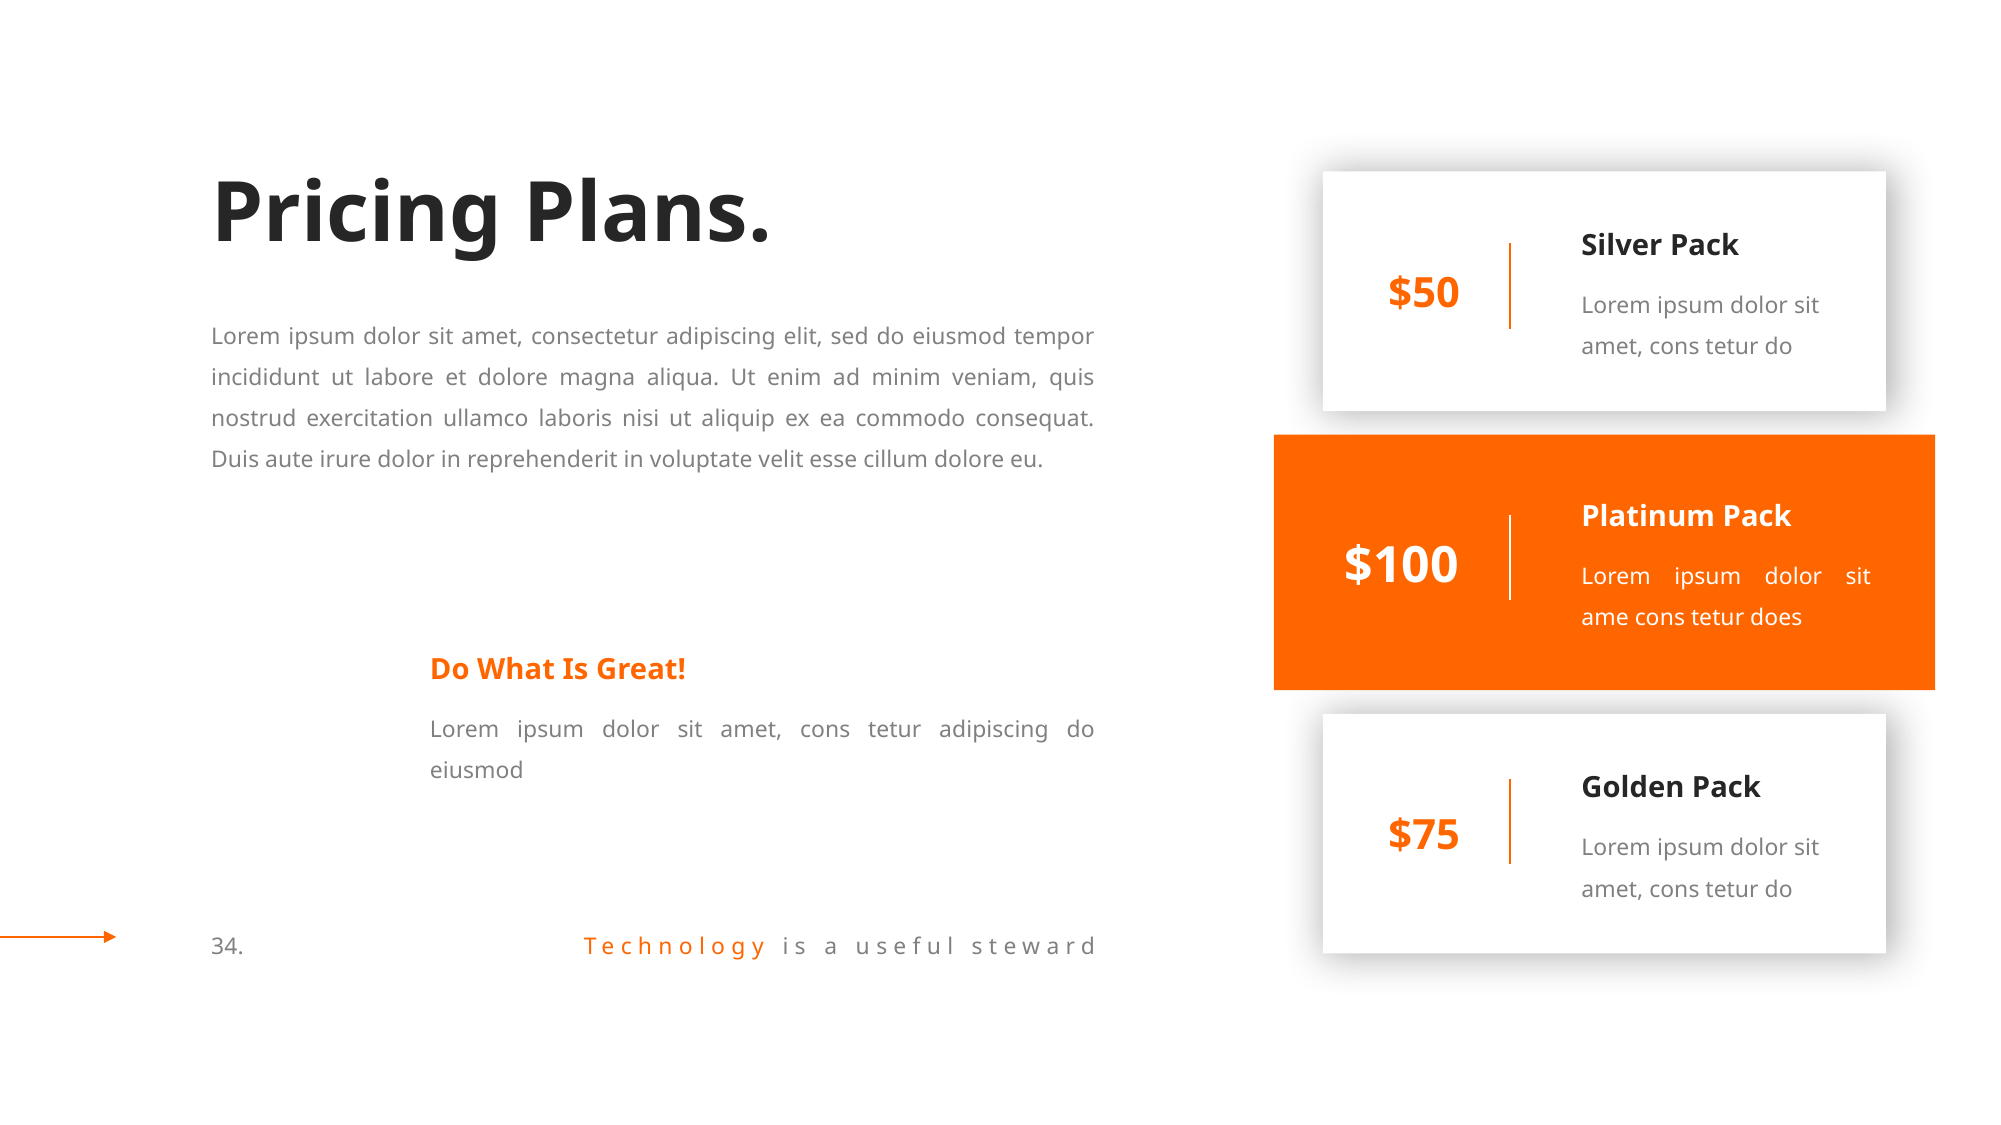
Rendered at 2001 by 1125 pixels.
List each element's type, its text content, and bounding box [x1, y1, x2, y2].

text_box $75 [1364, 800, 1484, 866]
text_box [415, 642, 1111, 746]
text_box [1322, 713, 1887, 954]
text_box Technology is a useful steward [306, 910, 1111, 967]
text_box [1566, 219, 1835, 364]
text_box $100 [1322, 524, 1481, 600]
text_box 34. [196, 910, 276, 967]
text_box Lorem ipsum dolor sit amet, consectetur adipiscing elit, sed do eiusmod tempor incididunt ut labore et dolore magna aliqua. Ut enim ad minim veniam, quis nostrud exercitation ullamco laboris nisi ut aliquip ex ea commodo consequat. Duis aute irure dolor in reprehenderit in voluptate velit esse cillum dolore eu. [196, 300, 1111, 480]
text_box $50 [1364, 258, 1484, 324]
text_box Pricing Plans. [196, 150, 812, 266]
text_box [1322, 170, 1887, 412]
text_box [1273, 434, 1936, 691]
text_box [1566, 761, 1835, 906]
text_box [1566, 490, 1886, 635]
